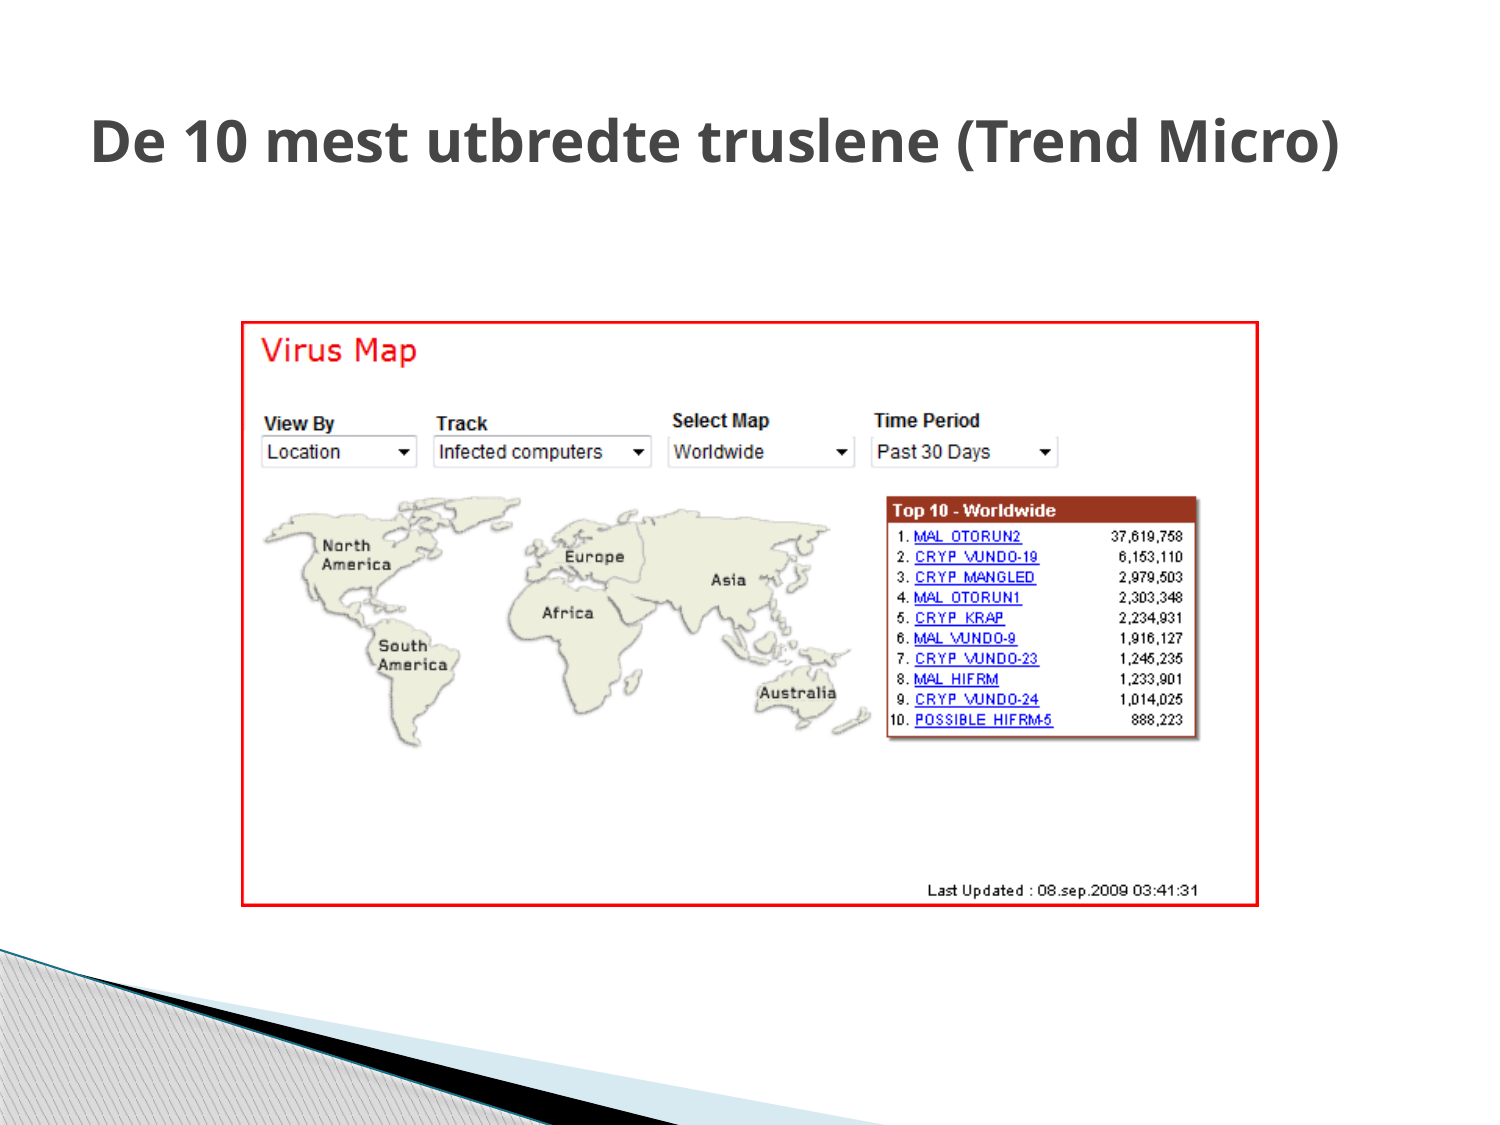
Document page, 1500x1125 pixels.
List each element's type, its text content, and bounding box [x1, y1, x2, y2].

title De 10 mest utbredte truslene (Trend Micro) [75, 45, 1425, 233]
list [241, 321, 1259, 907]
